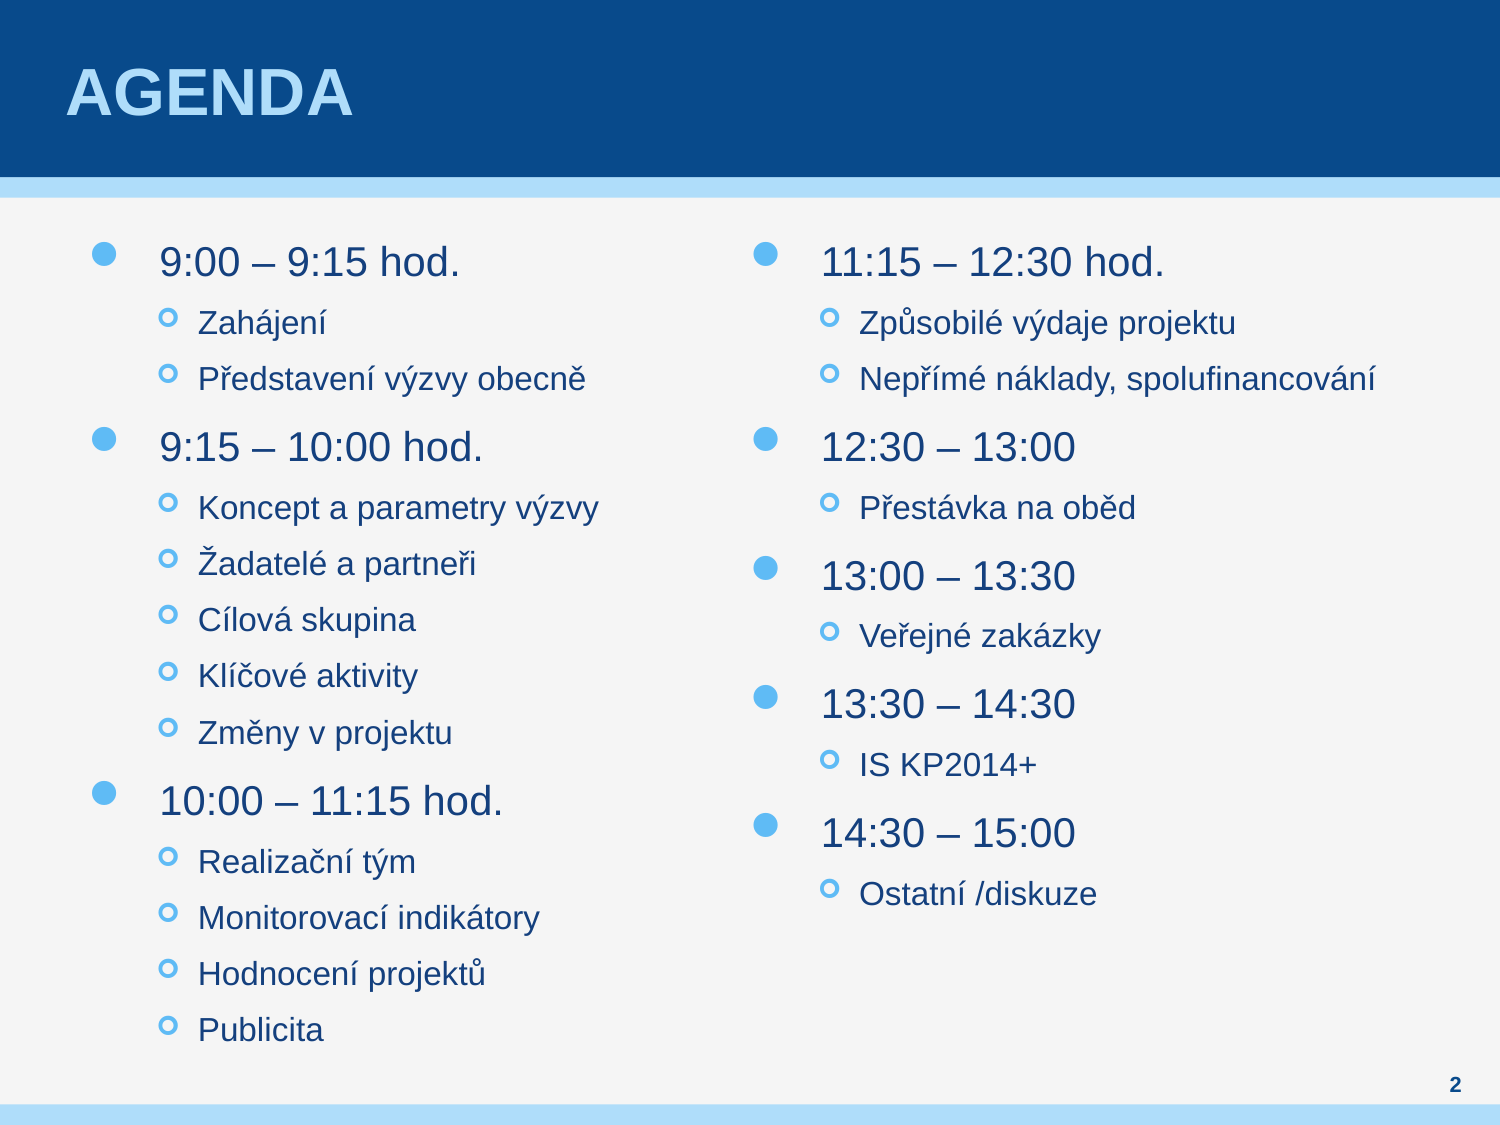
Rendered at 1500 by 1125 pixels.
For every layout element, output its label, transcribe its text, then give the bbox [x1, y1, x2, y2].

slide_number 2 [1417, 1068, 1495, 1099]
list 9:00 – 9:15 hod. Zahájení Představení výzvy obecně 9:15 – 10:00 hod. Koncept a parametry výzvy Žadatelé a partneři Cílová skupina Klíčové aktivity Změny v projektu 10:00 – 11:15 hod. Realizační tým Monitorovací indikátory Hodnocení projektů Publicita 11:15 – 12:30 hod. Způsobilé výdaje projektu Nepřímé náklady, spolufinancování 12:30 – 13:00 Přestávka na oběd 13:00 – 13:30 Veřejné zakázky 13:30 – 14:30 IS KP2014+ 14:30 – 15:00 Ostatní /diskuze [88, 224, 1412, 1083]
title Agenda [59, 0, 1441, 178]
